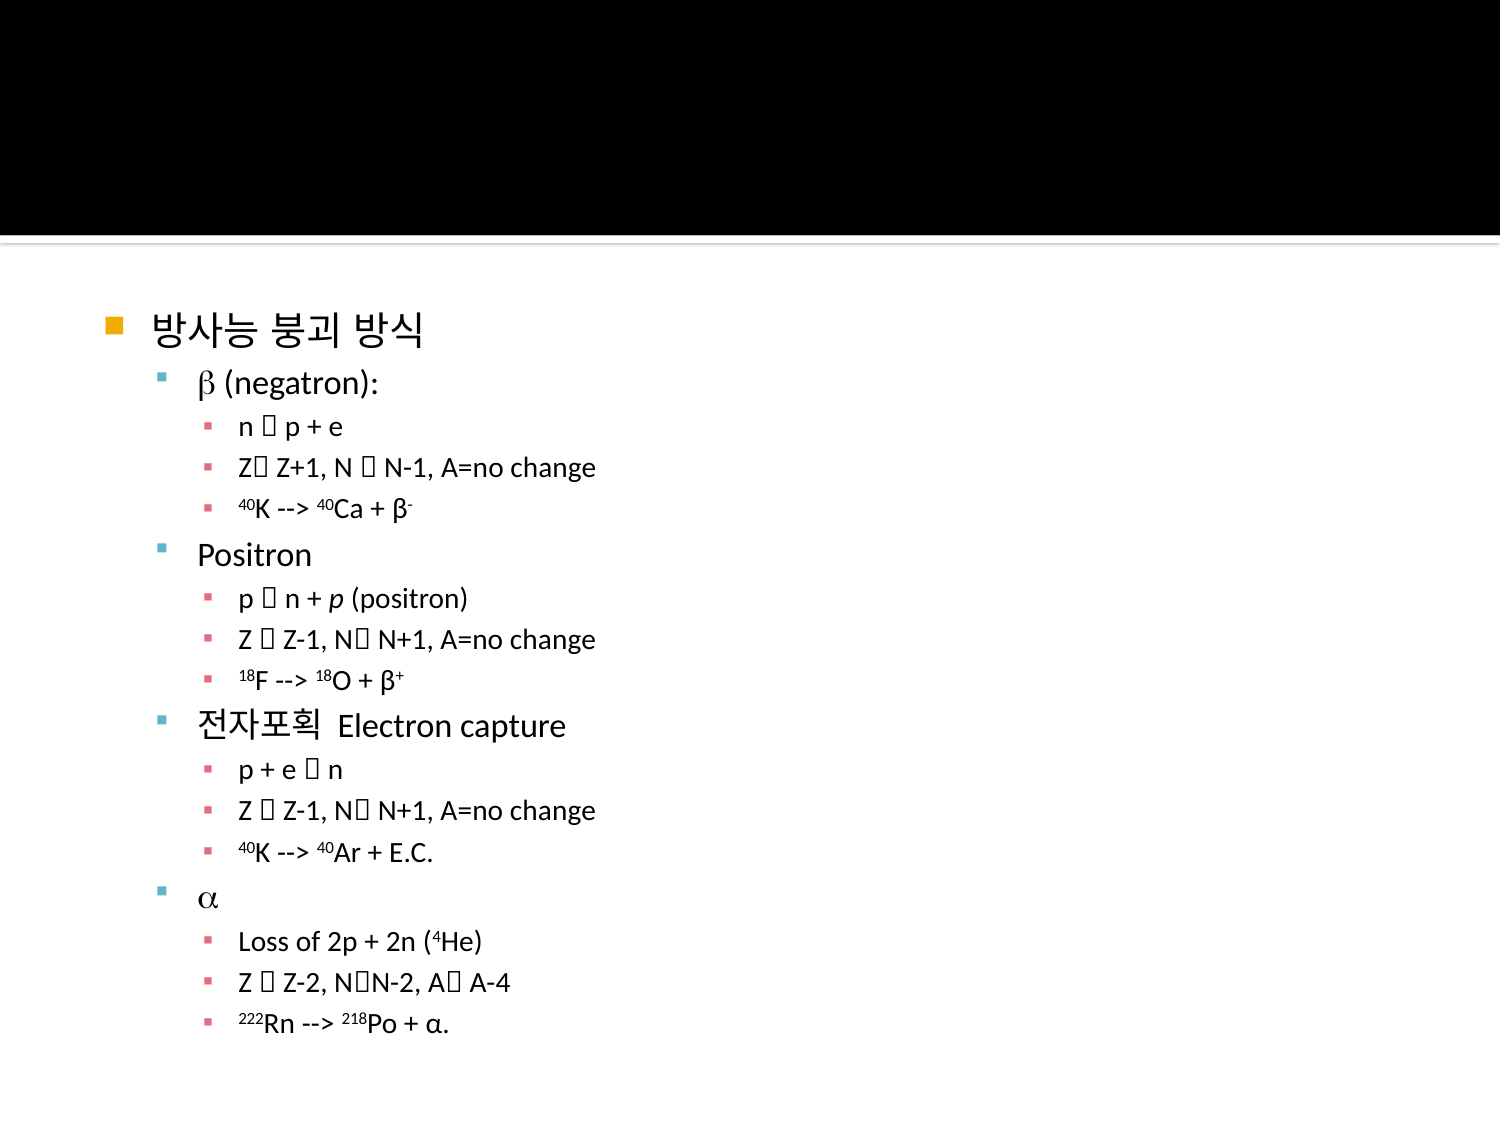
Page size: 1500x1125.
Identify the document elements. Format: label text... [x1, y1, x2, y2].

list 방사능 붕괴 방식 b (negatron): n  p + e Z Z+1, N  N-1, A=no change 40K --> 40Ca + β- Positron p  n + p (positron) Z  Z-1, N N+1, A=no change 18F --> 18O + β+ 전자포획 Electron capture p + e  n Z  Z-1, N N+1, A=no change 40K --> 40Ar + E.C. a Loss of 2p + 2n (4He) Z  Z-2, NN-2, A A-4 222Rn --> 218Po + α. [75, 291, 1425, 1050]
